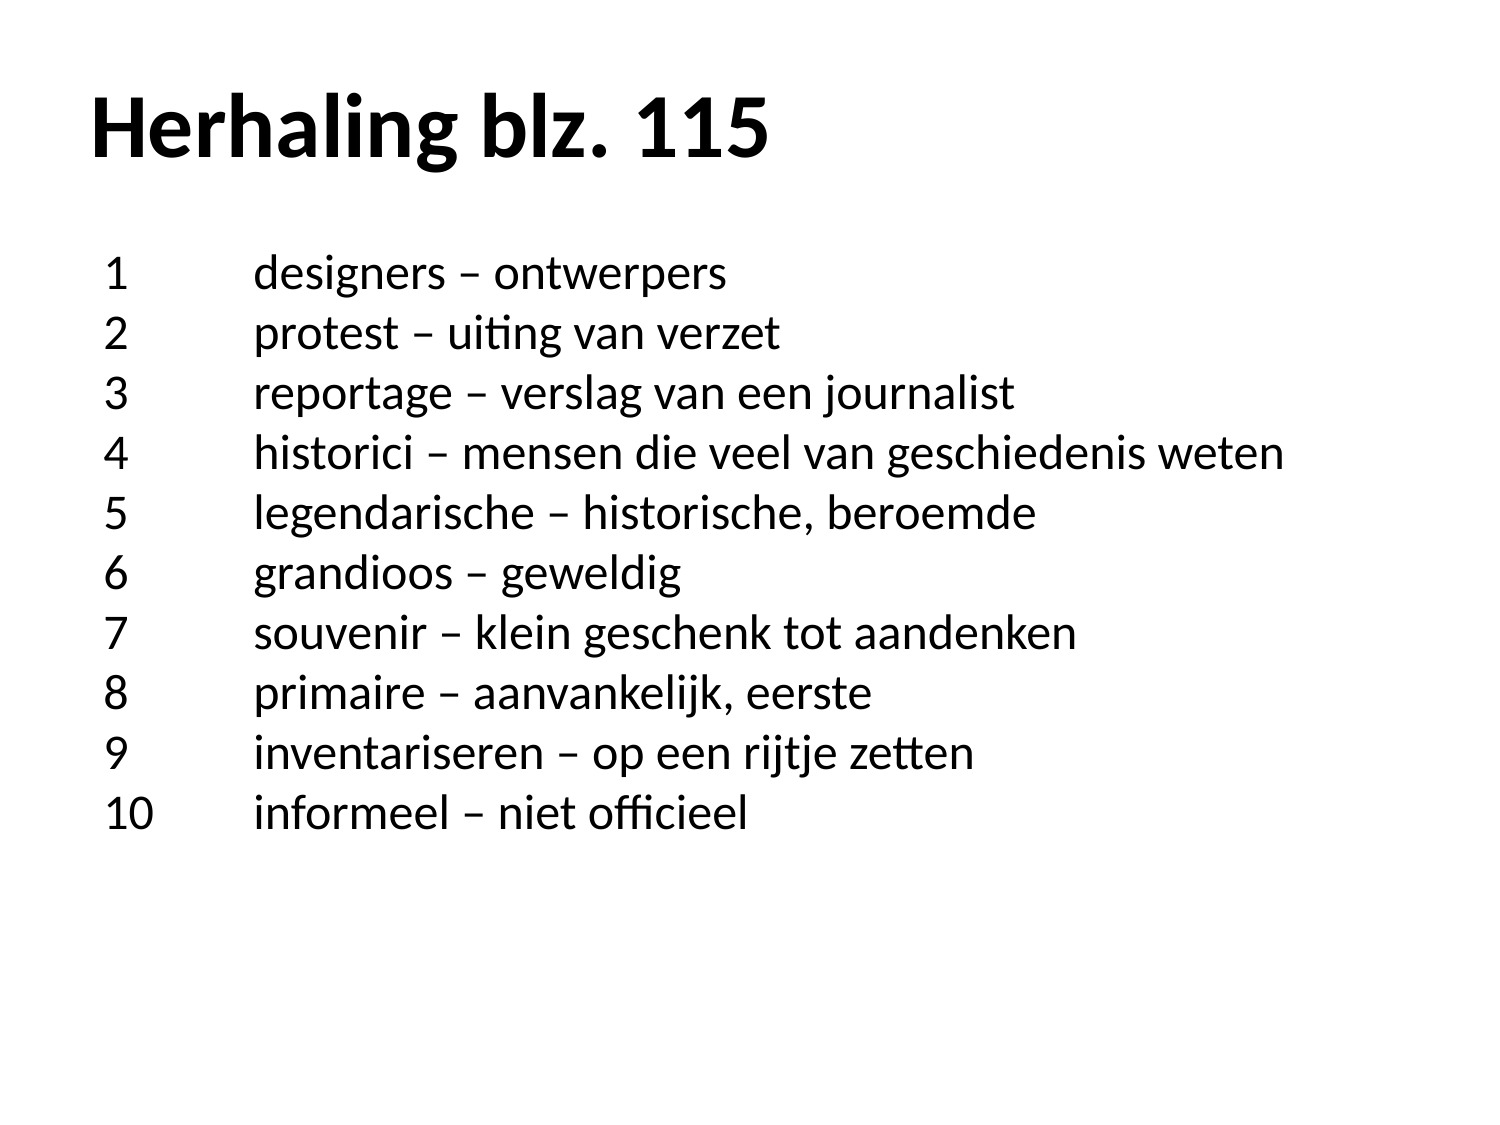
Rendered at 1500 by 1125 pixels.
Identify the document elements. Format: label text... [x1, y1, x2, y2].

text_box 1 designers – ontwerpers 2 protest – uiting van verzet 3 reportage – verslag van een journalist 4 historici – mensen die veel van geschiedenis weten 5 legendarische – historische, beroemde 6 grandioos – geweldig 7 souvenir – klein geschenk tot aandenken 8 primaire – aanvankelijk, eerste 9 inventariseren – op een rijtje zetten 10 informeel – niet officieel [88, 231, 1500, 907]
title Herhaling blz. 115 [75, 45, 1425, 197]
